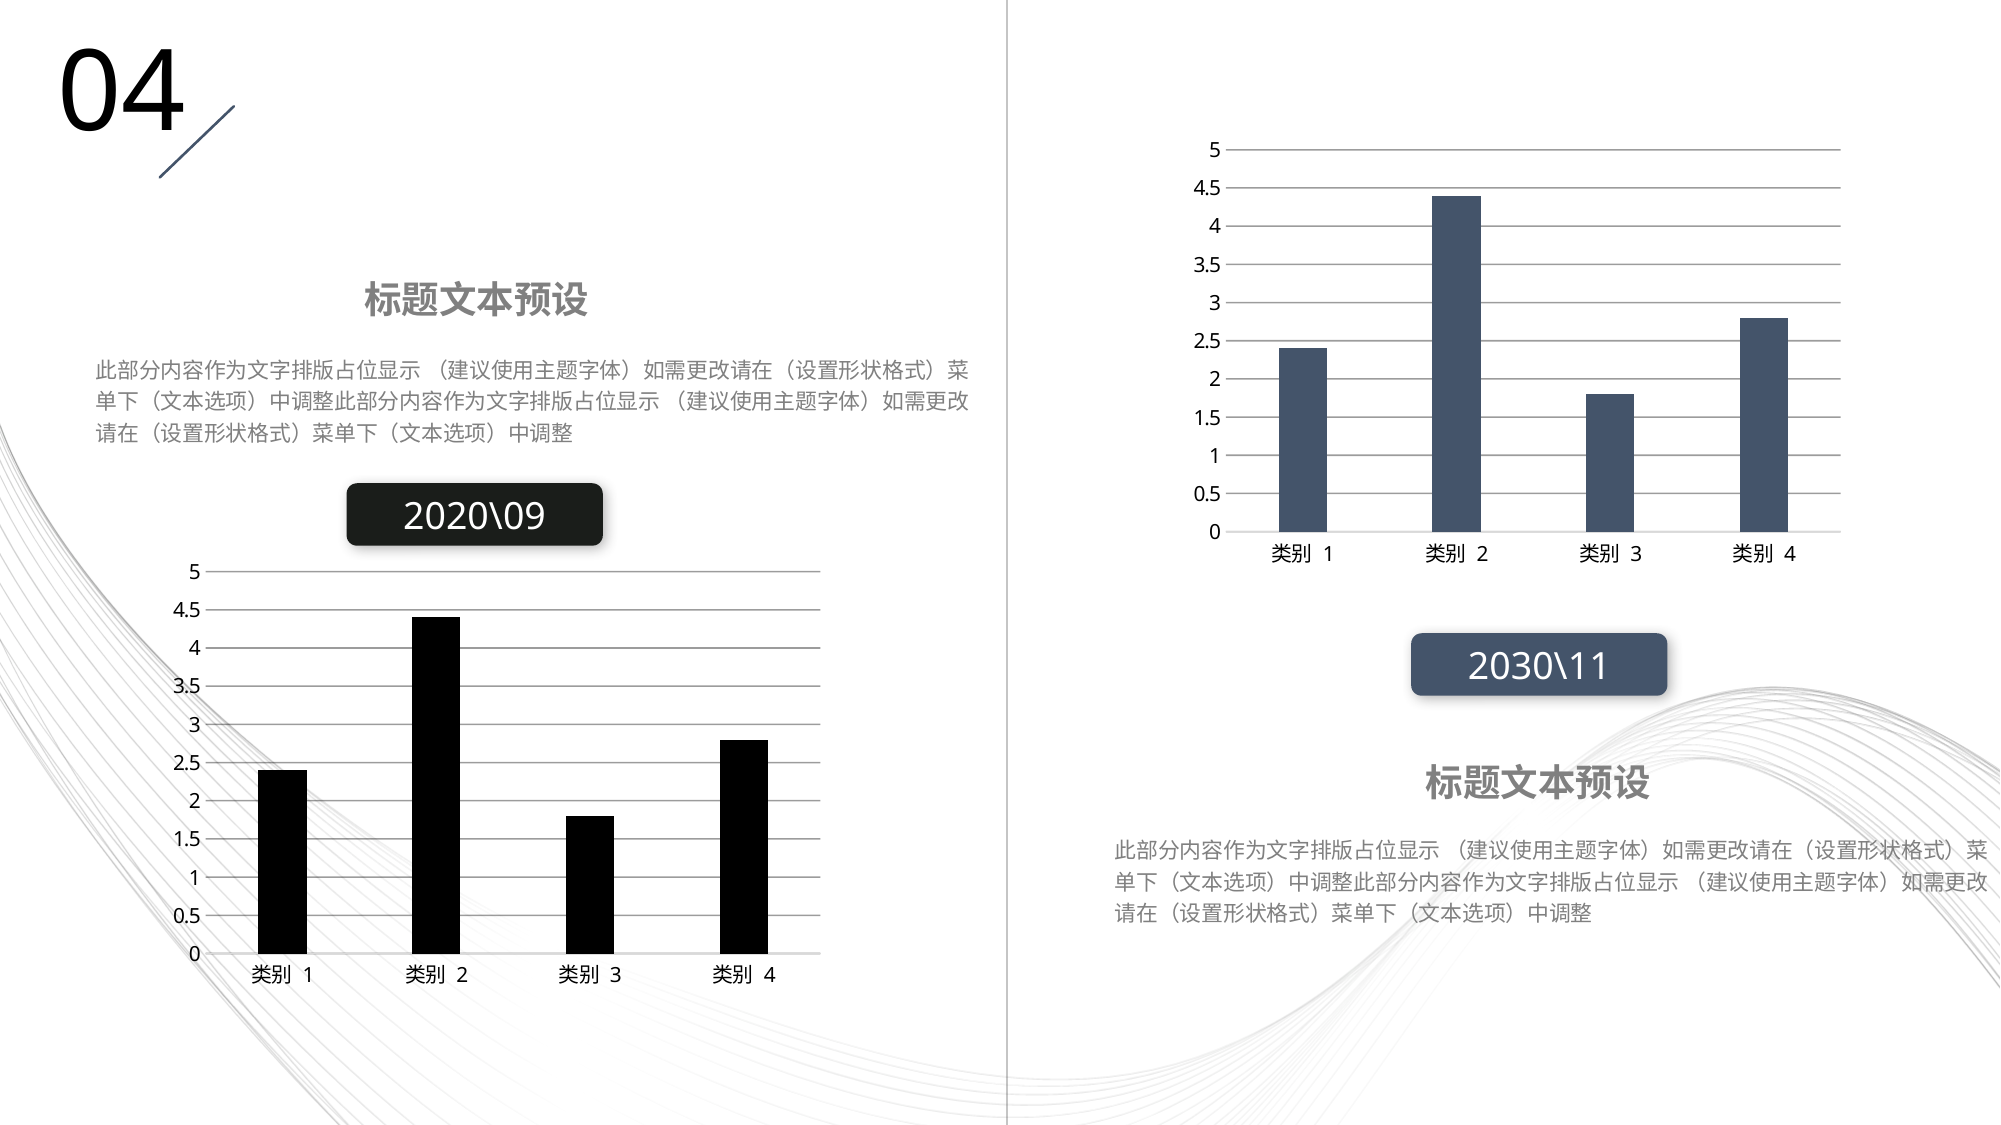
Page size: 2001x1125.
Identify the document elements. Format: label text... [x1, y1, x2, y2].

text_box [159, 106, 234, 178]
picture [1008, 391, 2000, 1125]
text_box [346, 483, 603, 546]
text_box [1114, 758, 1997, 930]
chart [159, 548, 835, 999]
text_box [95, 276, 978, 450]
chart [1179, 126, 1855, 577]
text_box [1411, 633, 1668, 696]
text_box 04 [42, 10, 214, 161]
picture [0, 391, 1006, 1125]
